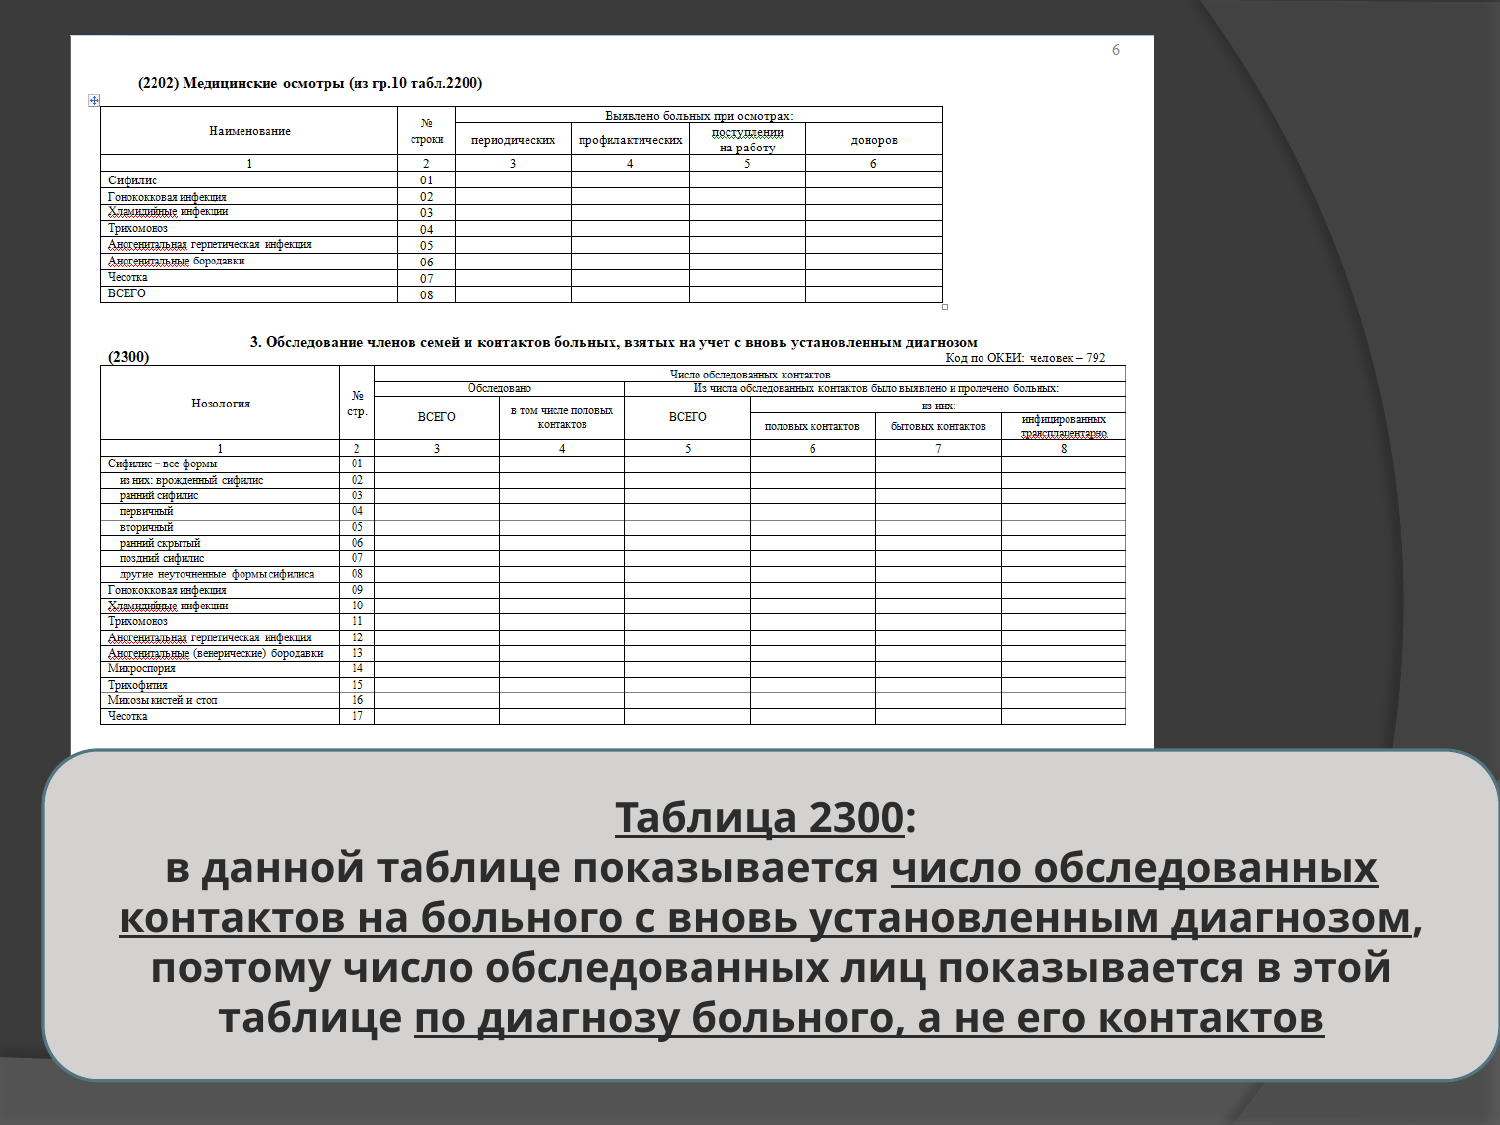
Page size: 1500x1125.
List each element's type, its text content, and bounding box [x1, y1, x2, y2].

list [70, 34, 1154, 778]
text_box Таблица 2300: в данной таблице показывается число обследованных контактов на больного с вновь установленным диагнозом, поэтому число обследованных лиц показывается в этой таблице по диагнозу больного, а не его контактов [41, 748, 1500, 1083]
